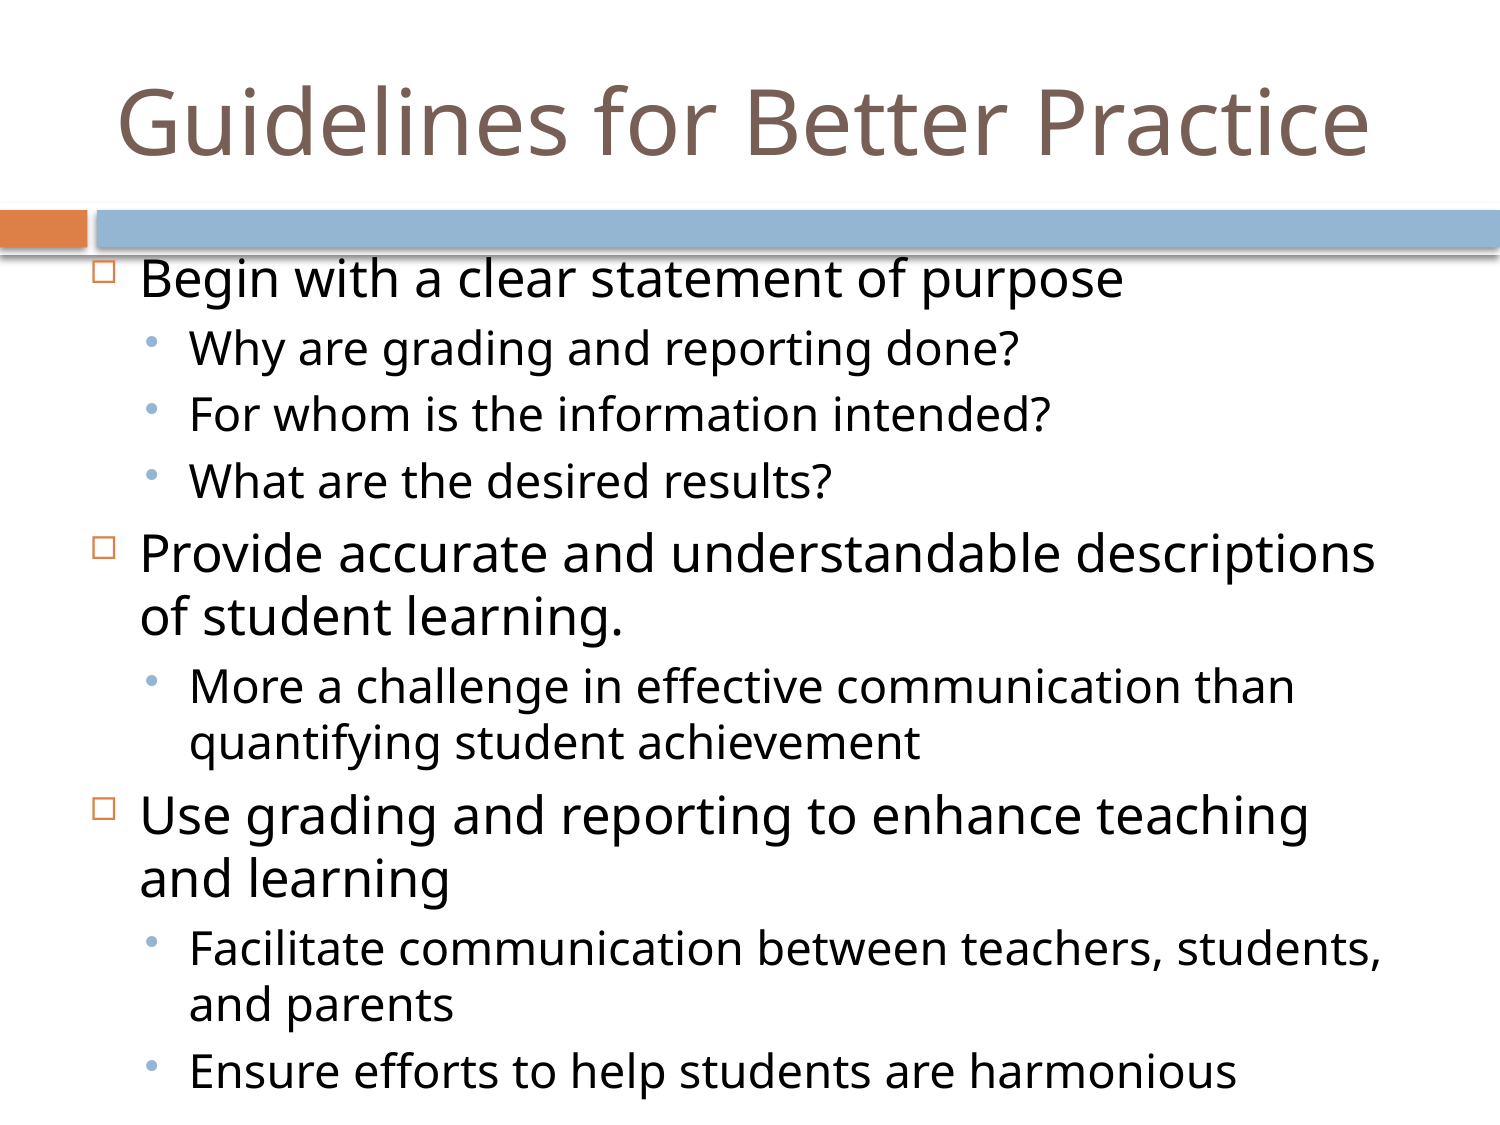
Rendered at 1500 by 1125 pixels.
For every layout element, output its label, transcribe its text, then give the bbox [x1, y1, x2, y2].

list Begin with a clear statement of purpose Why are grading and reporting done? For whom is the information intended? What are the desired results? Provide accurate and understandable descriptions of student learning. More a challenge in effective communication than quantifying student achievement Use grading and reporting to enhance teaching and learning Facilitate communication between teachers, students, and parents Ensure efforts to help students are harmonious [75, 237, 1425, 1113]
title Guidelines for Better Practice [100, 37, 1438, 200]
